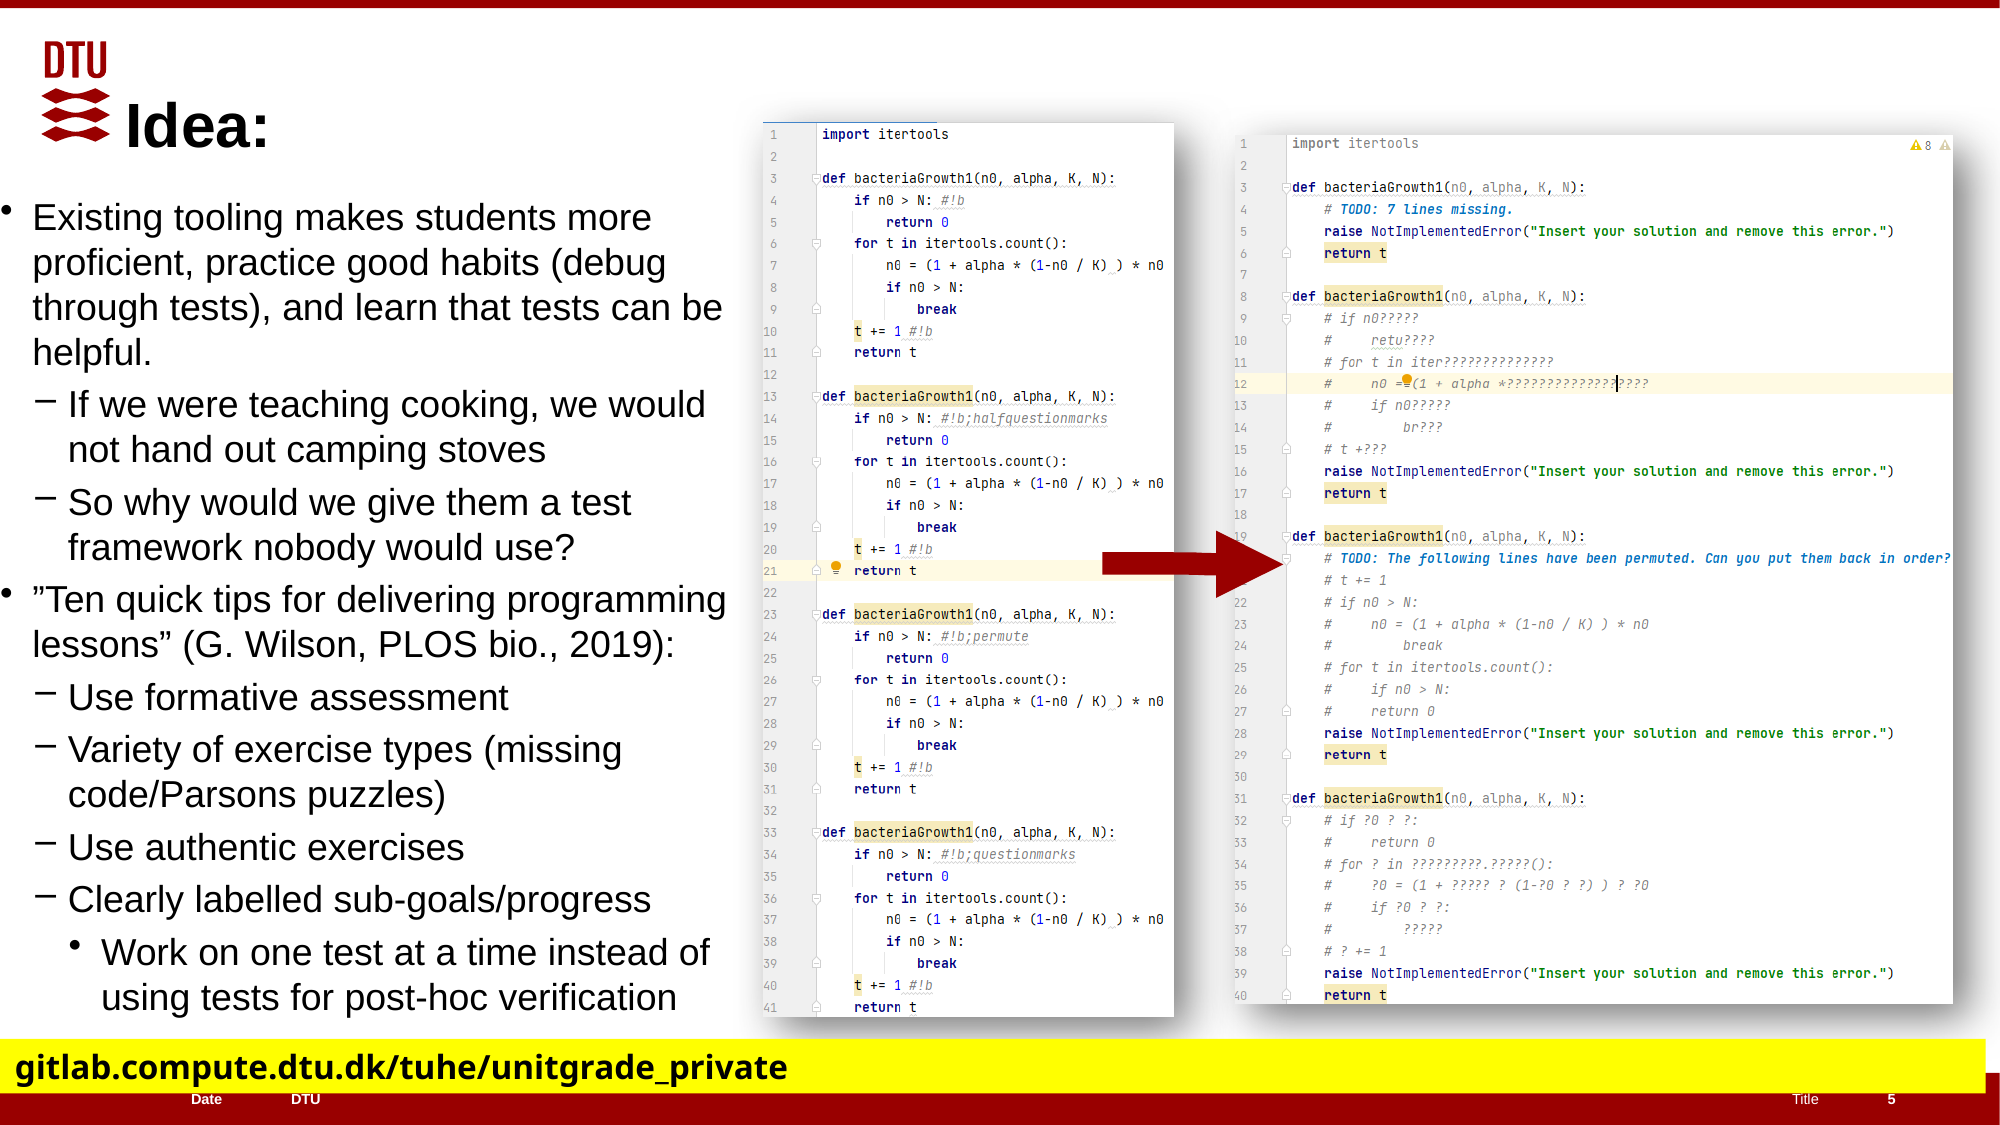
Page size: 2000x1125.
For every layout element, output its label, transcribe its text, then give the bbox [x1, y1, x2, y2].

list Existing tooling makes students more proficient, practice good habits (debug through tests), and learn that tests can be helpful. If we were teaching cooking, we would not hand out camping stoves So why would we give them a test framework nobody would use? ”Ten quick tips for delivering programming lessons” (G. Wilson, PLOS bio., 2019): Use formative assessment Variety of exercise types (missing code/Parsons puzzles) Use authentic exercises Clearly labelled sub-goals/progress Work on one test at a time instead of using tests for post-hoc verification [0, 192, 745, 939]
picture [763, 122, 1174, 1017]
picture [1235, 135, 1954, 1004]
title Idea: [125, 0, 1654, 160]
slide_number 5 [1887, 1094, 1959, 1125]
text_box gitlab.compute.dtu.dk/tuhe/unitgrade_private [0, 1038, 1986, 1094]
